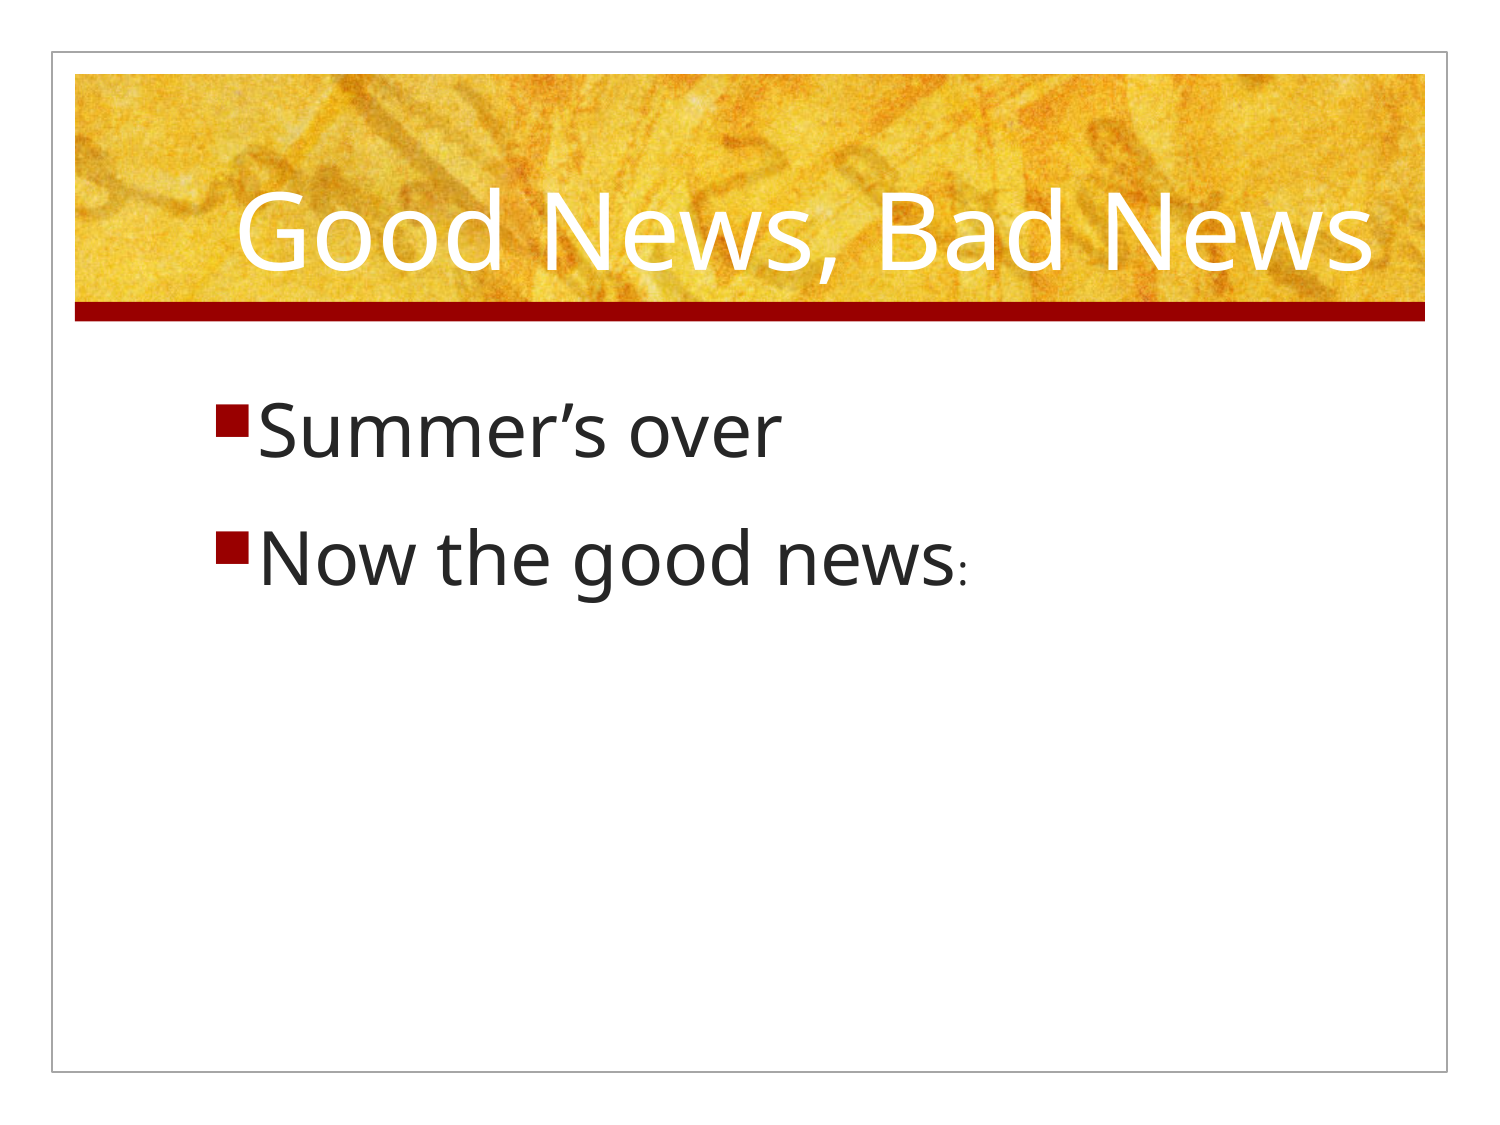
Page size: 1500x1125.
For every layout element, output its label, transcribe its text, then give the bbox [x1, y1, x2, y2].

list Summer’s over Now the good news: [196, 375, 1214, 1005]
picture [75, 74, 1425, 301]
title Good News, Bad News [108, 74, 1392, 292]
